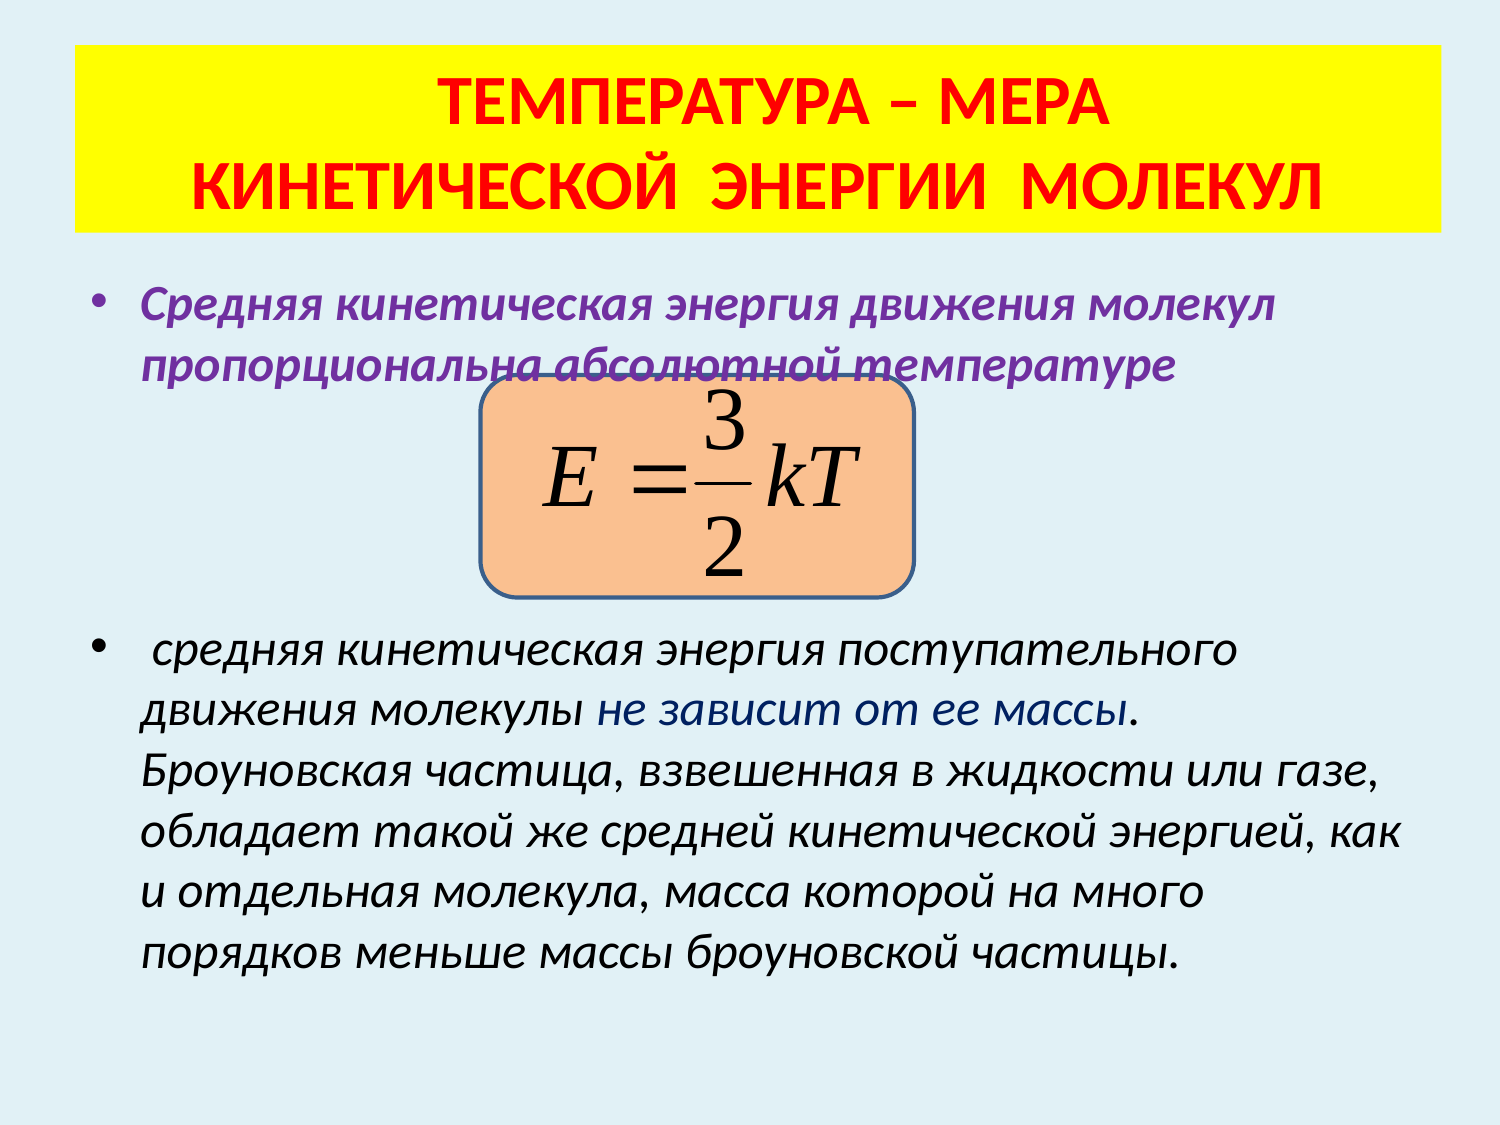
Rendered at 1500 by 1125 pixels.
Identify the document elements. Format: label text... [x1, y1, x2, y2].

title ТЕМПЕРАТУРА – МЕРА КИНЕТИЧЕСКОЙ ЭНЕРГИИ МОЛЕКУЛ [75, 45, 1442, 233]
list Средняя кинетическая энергия движения молекул пропорциональна абсолютной температуре средняя кинетическая энергия поступательного движения молекулы не зависит от ее массы. Броуновская частица, взвешенная в жидкости или газе, обладает такой же средней кинетической энергией, как и отдельная молекула, масса которой на много порядков меньше массы броуновской частицы. [75, 262, 1425, 1005]
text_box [527, 363, 881, 597]
